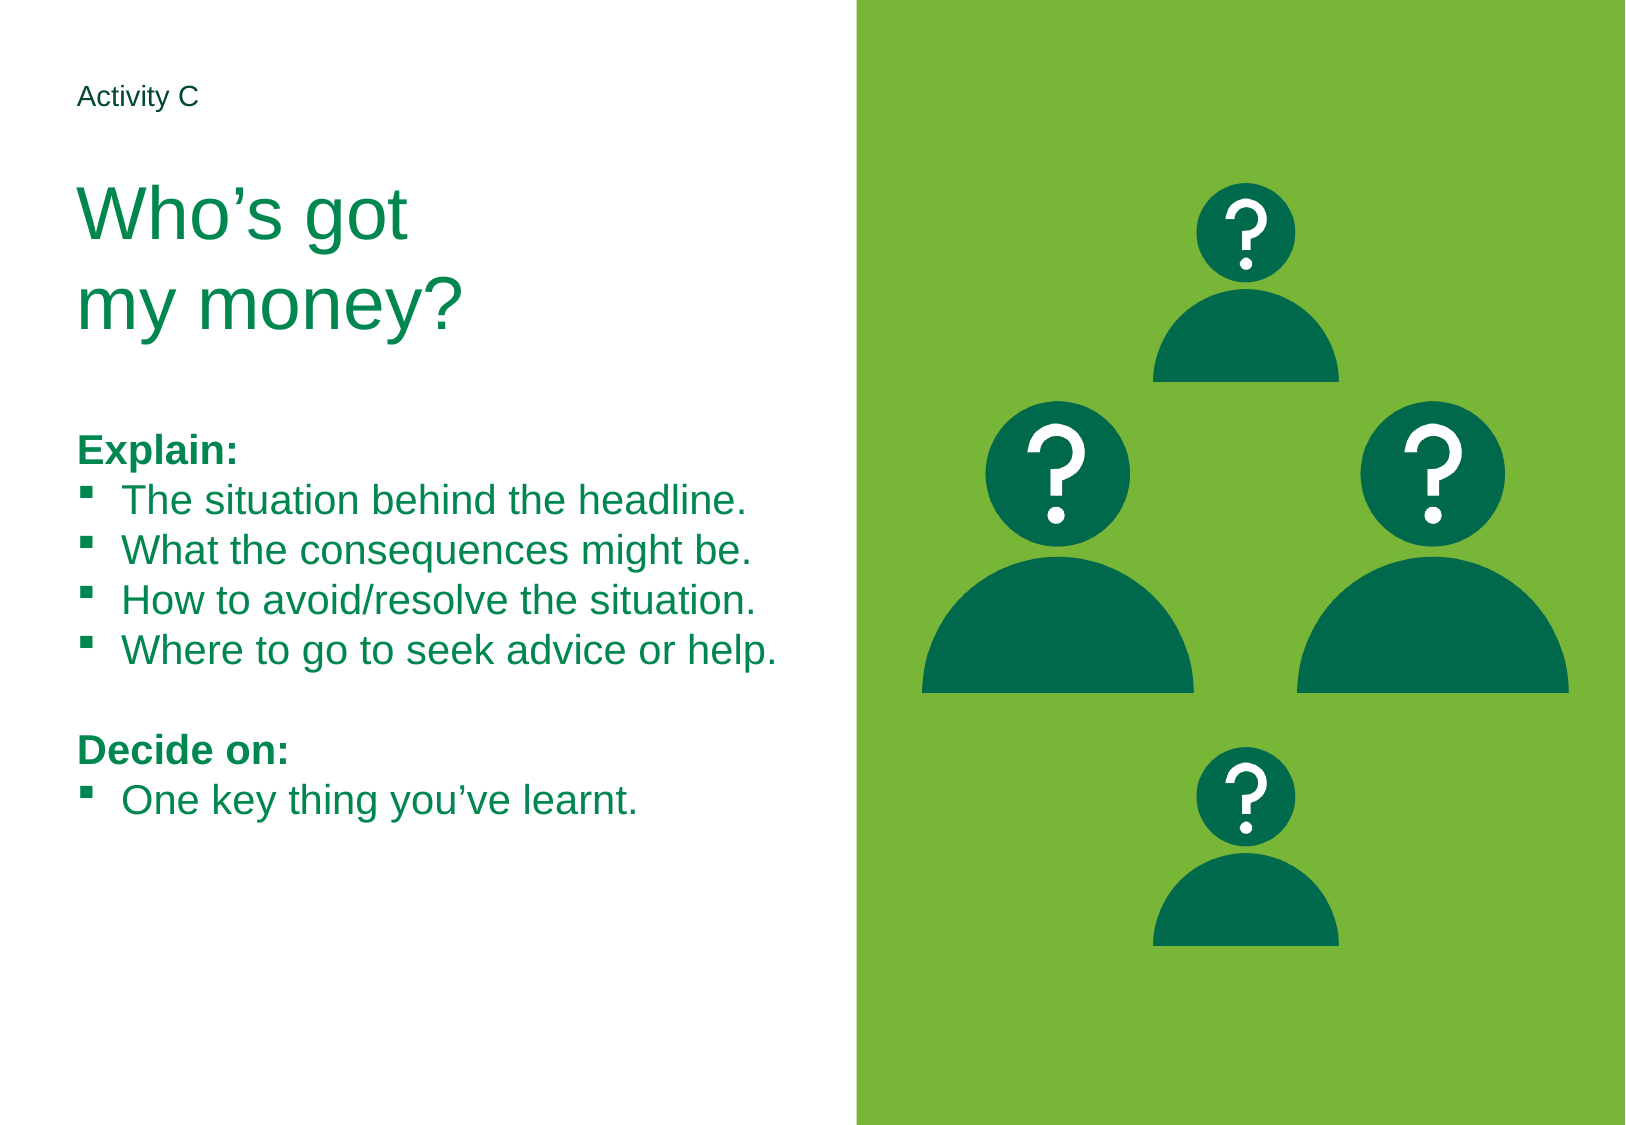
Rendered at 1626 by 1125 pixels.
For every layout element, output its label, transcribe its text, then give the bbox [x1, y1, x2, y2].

text_box Explain: The situation behind the headline. What the consequences might be. How to avoid/resolve the situation. Where to go to seek advice or help. Decide on: One key thing you’ve learnt. [76, 422, 801, 823]
picture [922, 401, 1194, 693]
picture [1297, 401, 1569, 693]
picture [1152, 182, 1339, 383]
text_box [854, 0, 1625, 1125]
picture [1152, 746, 1339, 946]
title Activity C Who’s got my money? [76, 76, 854, 382]
